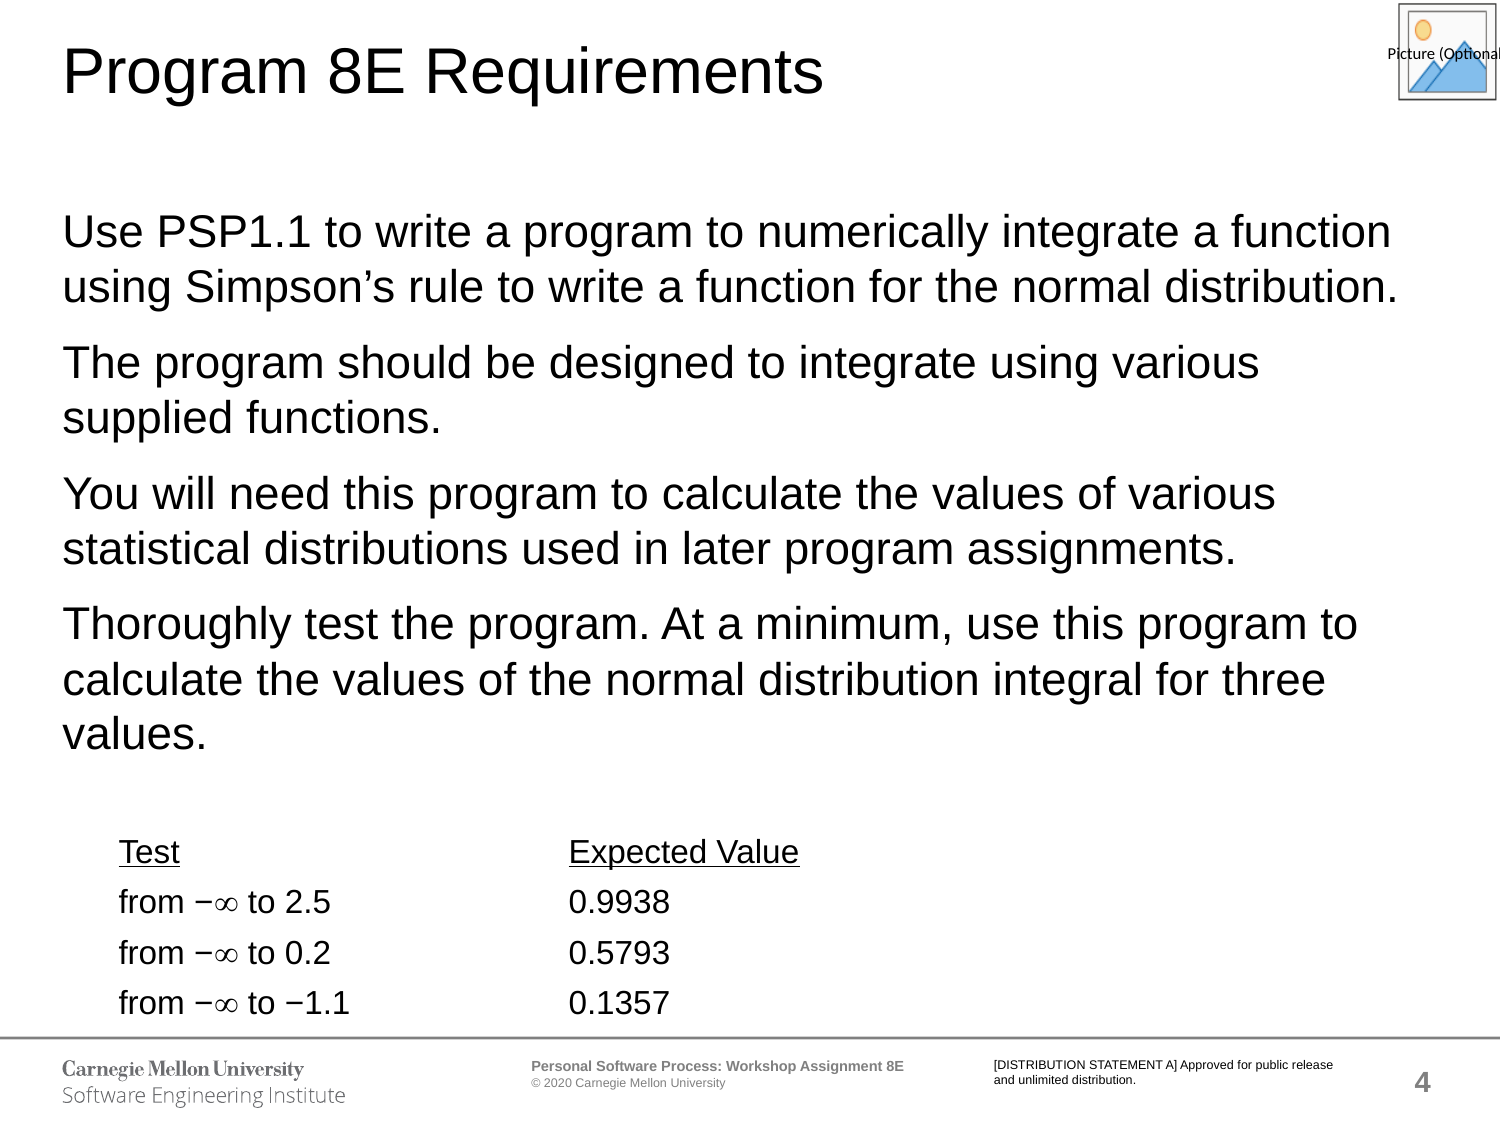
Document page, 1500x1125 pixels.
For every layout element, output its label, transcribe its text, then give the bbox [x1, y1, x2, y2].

title Program 8E Requirements [62, 37, 1338, 182]
picture [1394, 0, 1500, 105]
list Use PSP1.1 to write a program to numerically integrate a function using Simpson’s rule to write a function for the normal distribution. The program should be designed to integrate using various supplied functions. You will need this program to calculate the values of various statistical distributions used in later program assignments. Thoroughly test the program. At a minimum, use this program to calculate the values of the normal distribution integral for three values. Test Expected Value from −¥ to 2.5 0.9938 from −¥ to 0.2 0.5793 from −¥ to −1.1 0.1357 [62, 201, 1431, 1000]
